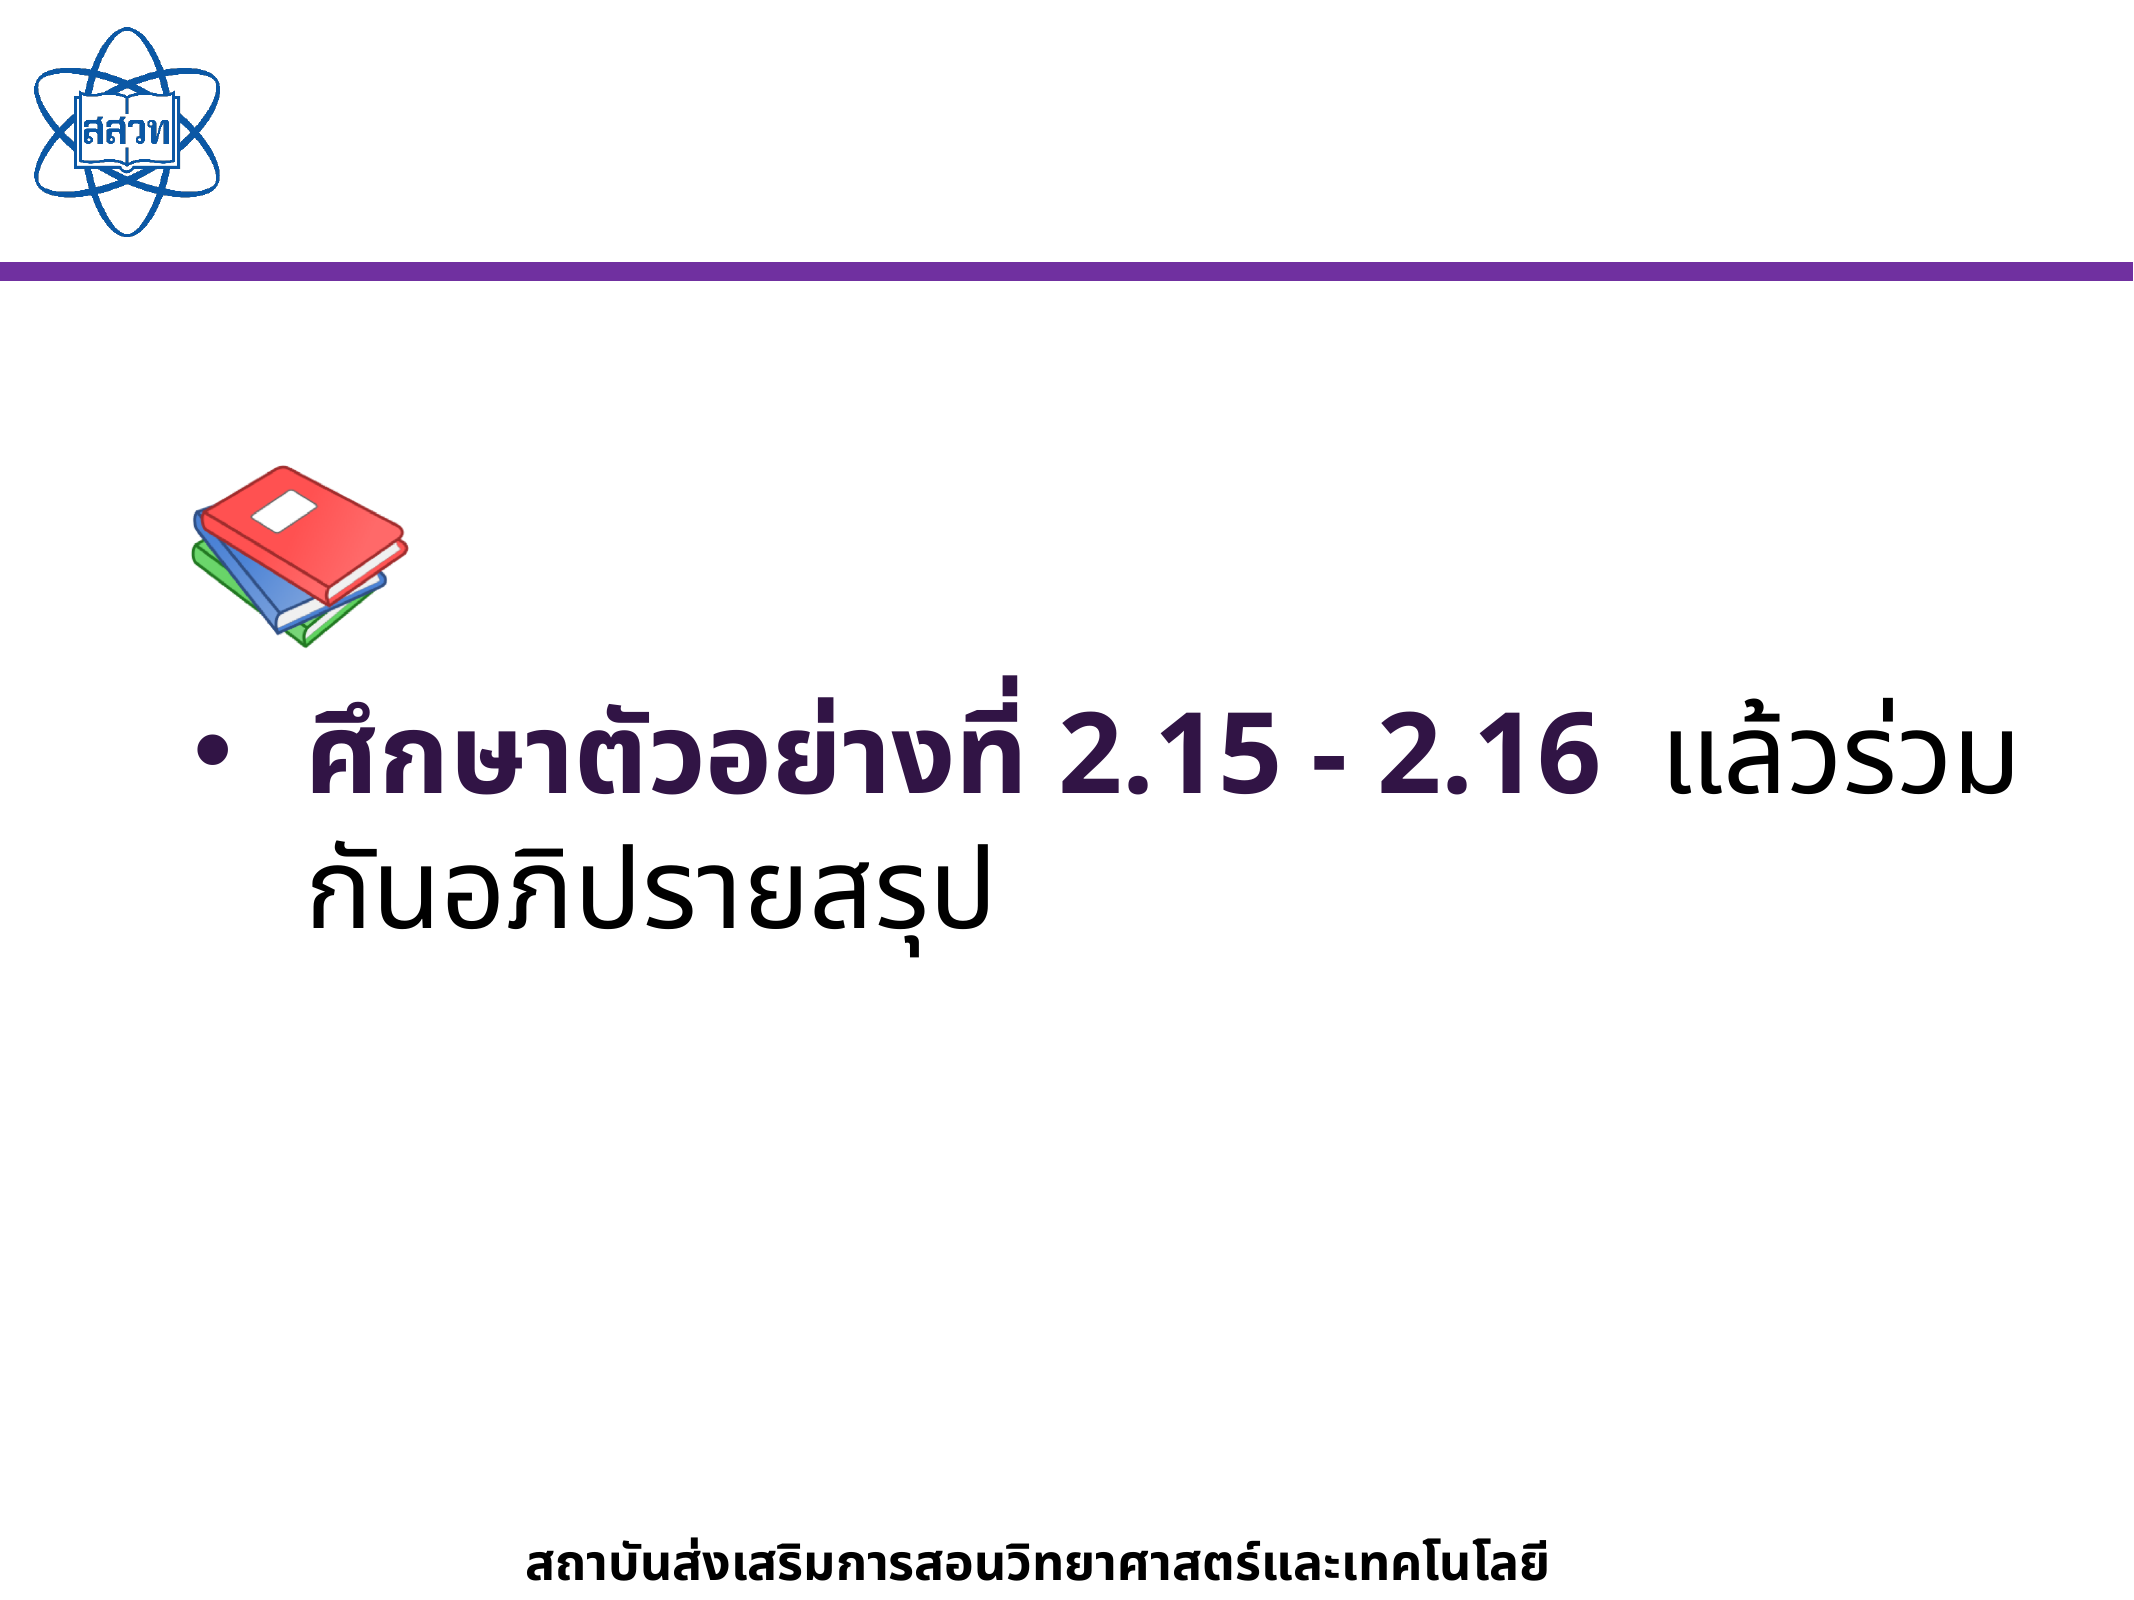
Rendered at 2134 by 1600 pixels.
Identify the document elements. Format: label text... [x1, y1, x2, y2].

picture [178, 454, 486, 672]
text_box สถาบันส่งเสริมการสอนวิทยาศาสตร์และเทคโนโลยี [74, 1522, 2002, 1589]
picture [33, 27, 220, 237]
text_box ศึกษาตัวอย่างที่ 2.15 - 2.16 แล้วร่วมกันอภิปรายสรุป [178, 673, 2134, 855]
